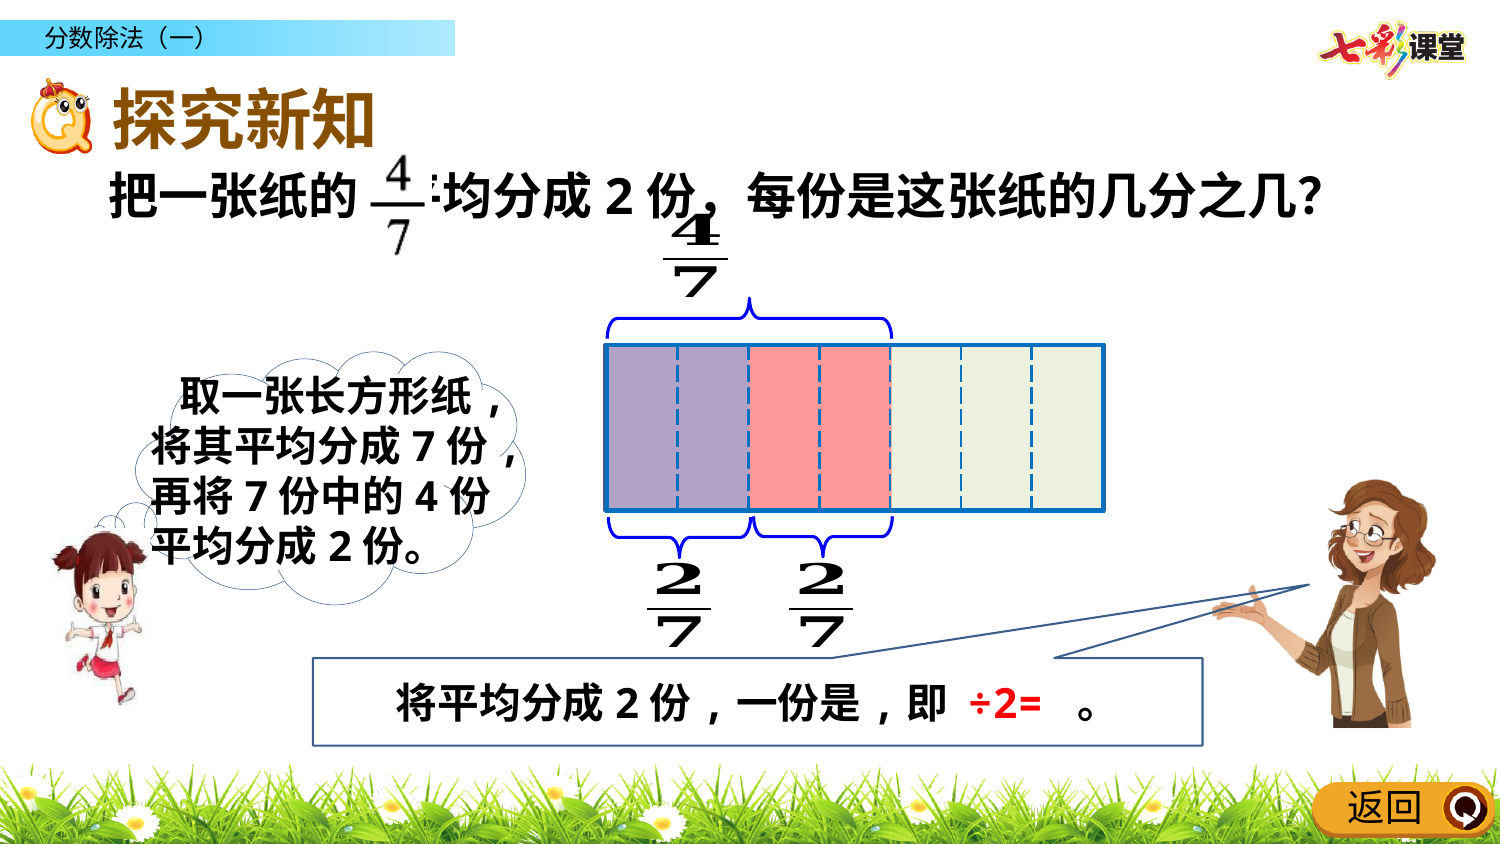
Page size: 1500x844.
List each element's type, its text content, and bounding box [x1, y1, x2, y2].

text_box [281, 356, 329, 362]
text_box [203, 578, 391, 607]
text_box 把一张纸的 平均分成2份，每份是这张纸的几分之几？ [435, 157, 1424, 232]
text_box [93, 500, 135, 526]
text_box 取一张长方形纸,将其平均分成7份,再将7份中的4份平均分成2份。 [135, 362, 514, 578]
picture [1210, 477, 1437, 730]
picture [31, 78, 92, 154]
picture [0, 764, 1500, 844]
table_header [1032, 347, 1101, 508]
table_header [748, 347, 819, 508]
text_box 探究新知 [100, 72, 404, 164]
text_box [342, 349, 472, 362]
text_box [514, 405, 528, 510]
text_box [752, 516, 894, 558]
picture [48, 527, 150, 709]
picture [1316, 20, 1468, 80]
table_header [961, 347, 1032, 508]
table_header [609, 347, 677, 508]
table_header [819, 347, 890, 508]
table_header [677, 347, 748, 508]
text_box [606, 313, 893, 339]
text_box [745, 297, 753, 315]
text_box 把一张纸的 平均分成2份，每份是这张纸的几分之几？ [94, 157, 363, 232]
table_header [890, 347, 961, 508]
picture [368, 149, 432, 256]
text_box [607, 517, 752, 559]
